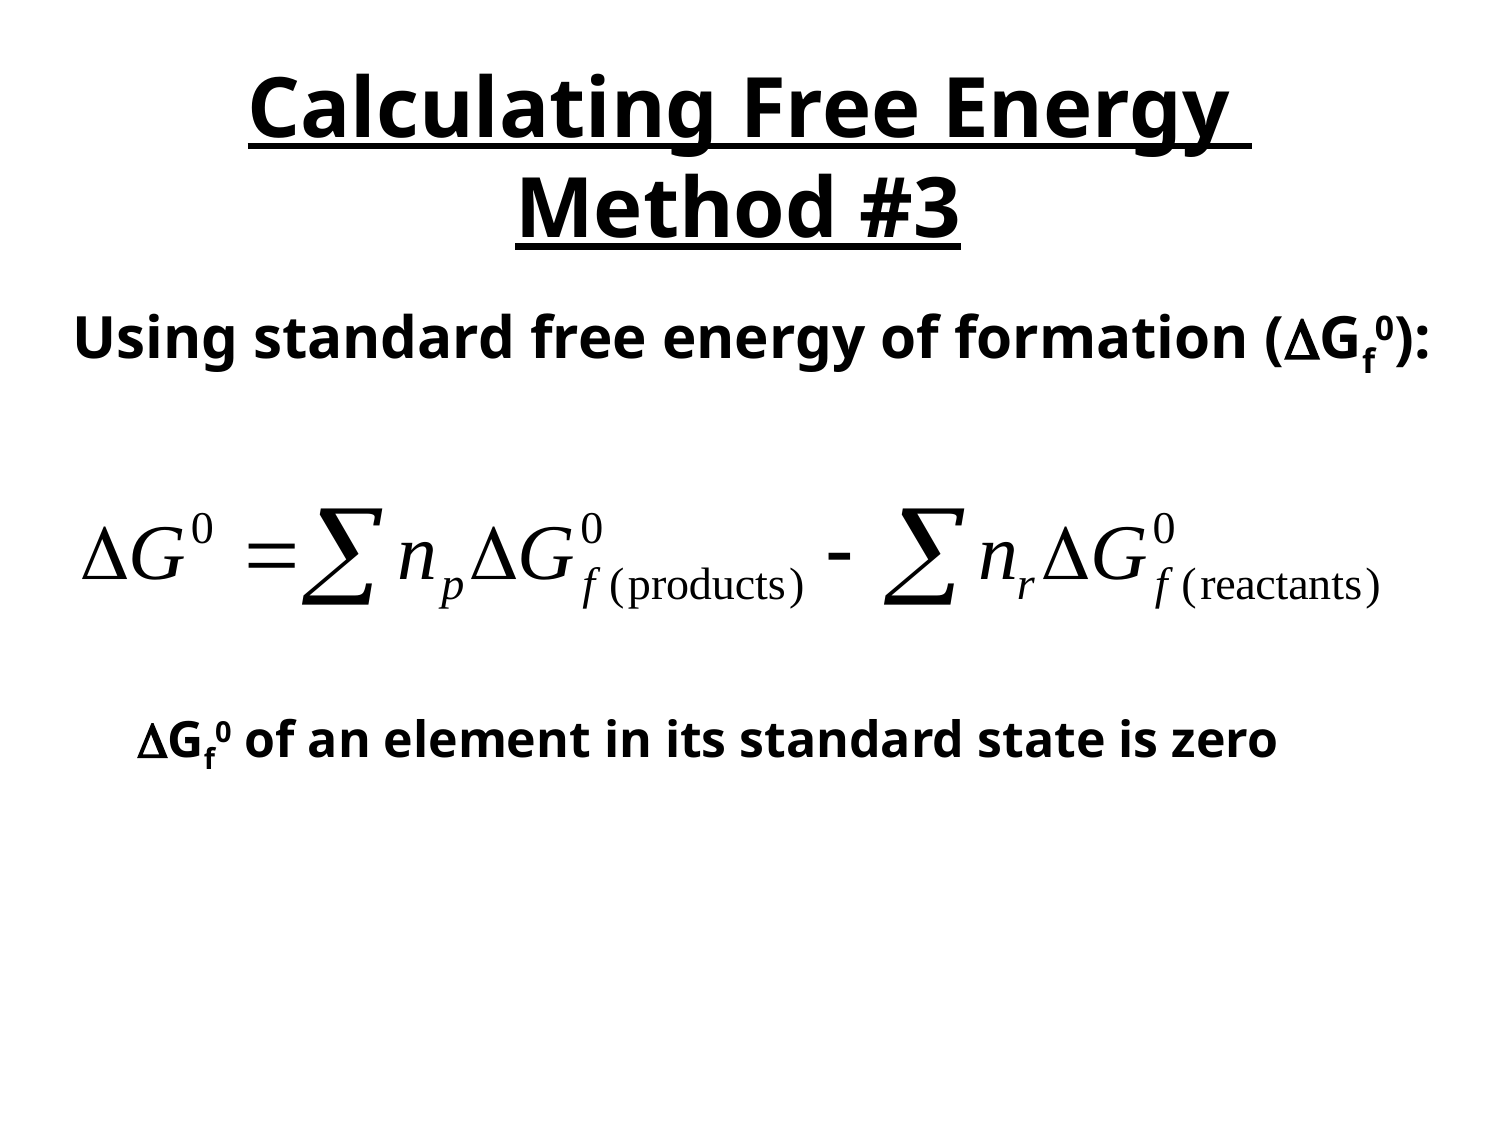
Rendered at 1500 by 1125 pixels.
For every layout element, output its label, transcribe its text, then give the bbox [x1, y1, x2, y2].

text_box Using standard free energy of formation (Gf0): [1, 292, 1500, 388]
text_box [67, 493, 1395, 626]
text_box Gf0 of an element in its standard state is zero [122, 699, 1406, 783]
title Calculating Free Energy Method #3 [74, 44, 1426, 263]
